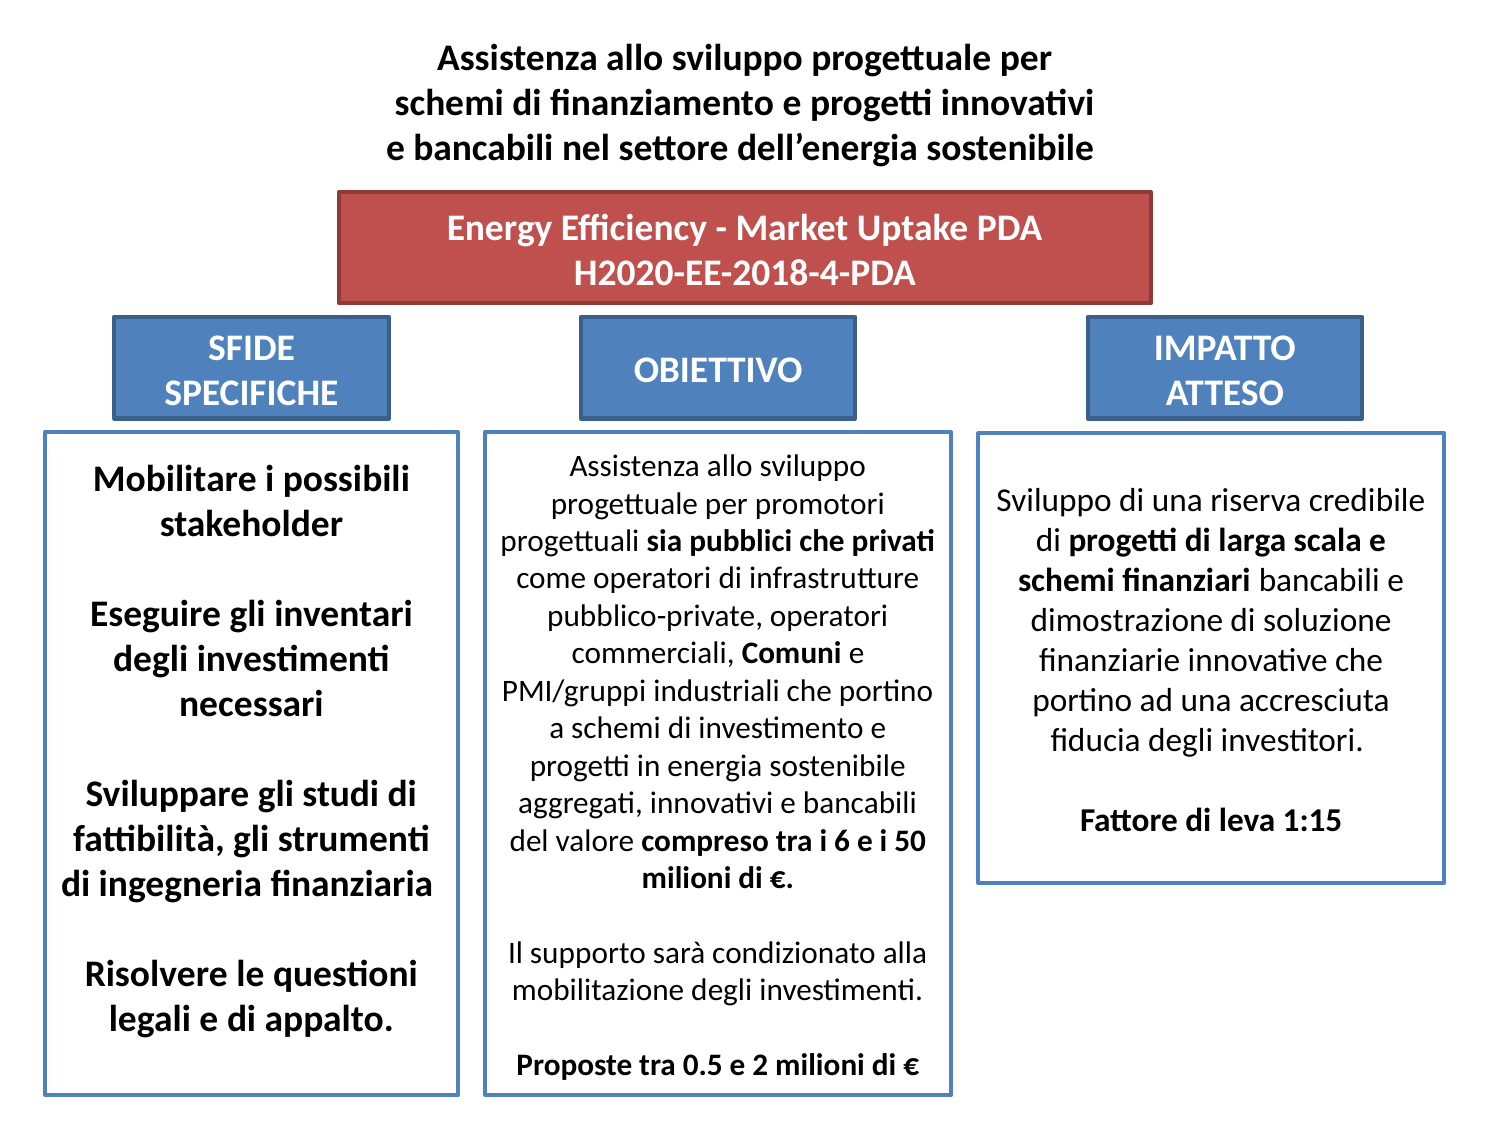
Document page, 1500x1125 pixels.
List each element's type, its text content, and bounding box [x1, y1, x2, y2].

text_box Mobilitare i possibili stakeholder Eseguire gli inventari degli investimenti necessari Sviluppare gli studi di fattibilità, gli strumenti di ingegneria finanziaria Risolvere le questioni legali e di appalto. [43, 430, 460, 1097]
text_box Sviluppo di una riserva credibile di progetti di larga scala e schemi finanziari bancabili e dimostrazione di soluzione finanziarie innovative che portino ad una accresciuta fiducia degli investitori. Fattore di leva 1:15 [976, 431, 1446, 885]
text_box IMPATTO ATTESO [1086, 315, 1364, 421]
text_box OBIETTIVO [579, 315, 857, 421]
text_box SFIDE SPECIFICHE [112, 315, 391, 421]
text_box Assistenza allo sviluppo progettuale per promotori progettuali sia pubblici che privati come operatori di infrastrutture pubblico-private, operatori commerciali, Comuni e PMI/gruppi industriali che portino a schemi di investimento e progetti in energia sostenibile aggregati, innovativi e bancabili del valore compreso tra i 6 e i 50 milioni di €. Il supporto sarà condizionato alla mobilitazione degli investimenti. Proposte tra 0.5 e 2 milioni di € [483, 430, 953, 1097]
text_box Assistenza allo sviluppo progettuale per schemi di finanziamento e progetti innovativi e bancabili nel settore dell’energia sostenibile [369, 25, 1120, 176]
text_box Energy Efficiency - Market Uptake PDA H2020-EE-2018-4-PDA [337, 190, 1153, 305]
